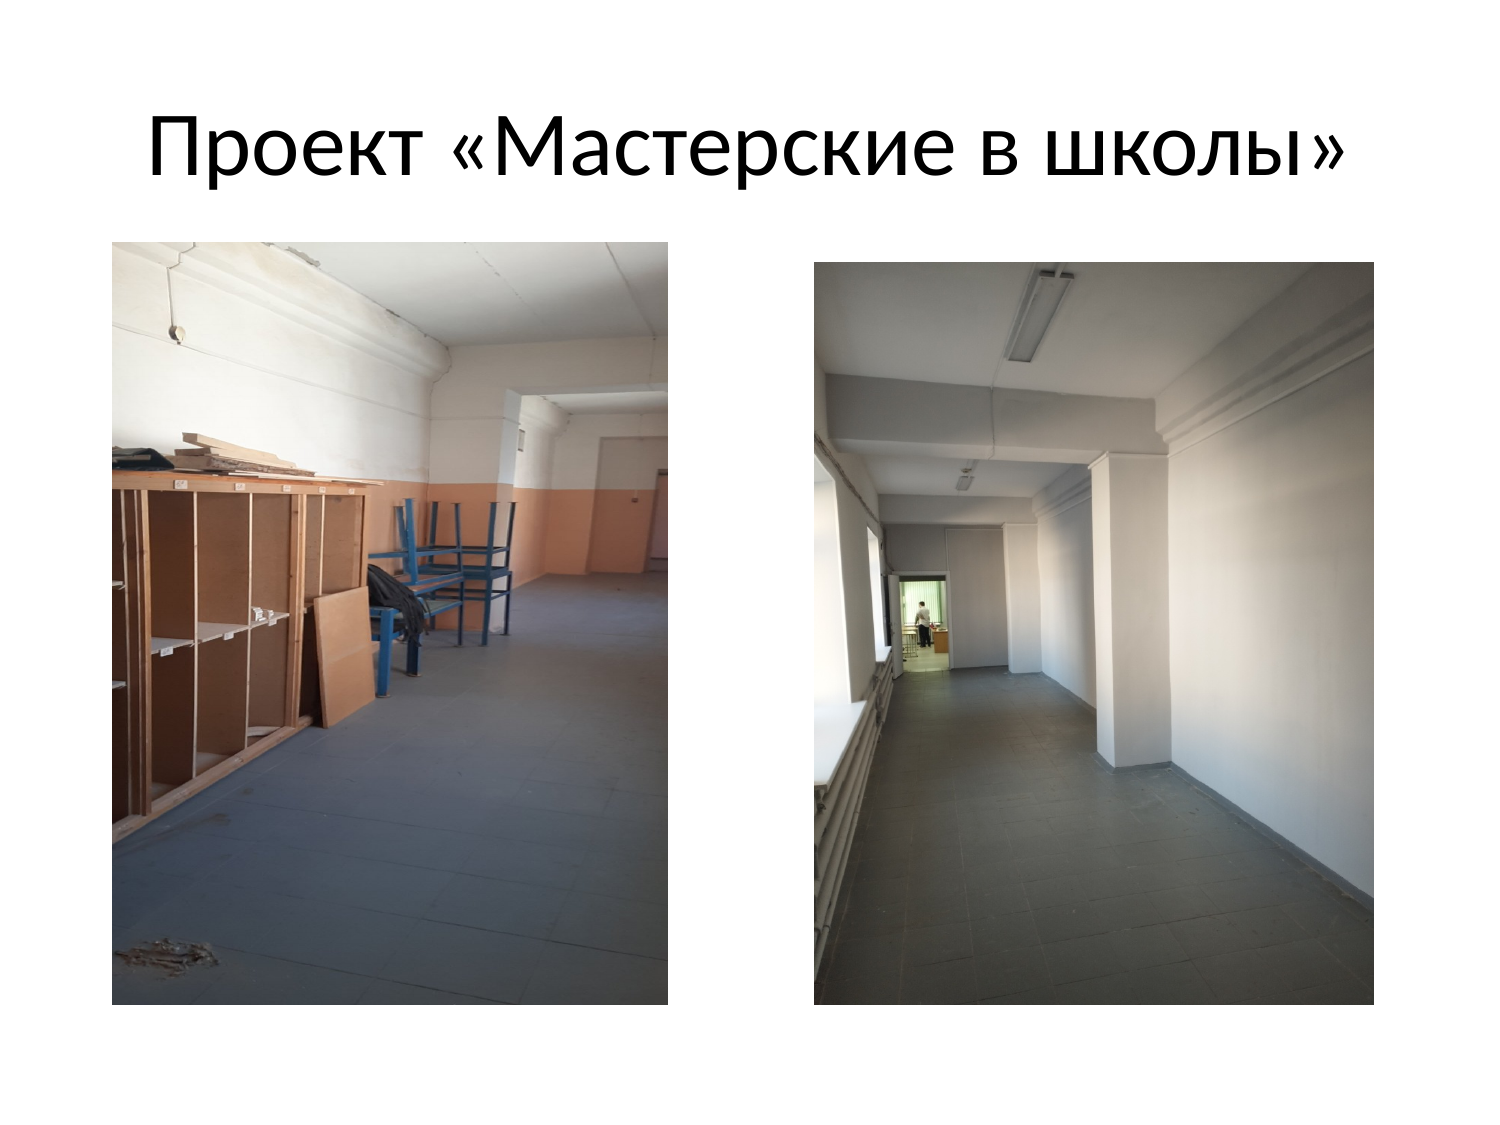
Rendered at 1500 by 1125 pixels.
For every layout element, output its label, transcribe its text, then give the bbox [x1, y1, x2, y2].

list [111, 241, 668, 1006]
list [813, 262, 1374, 1006]
title Проект «Мастерские в школы» [75, 45, 1425, 233]
